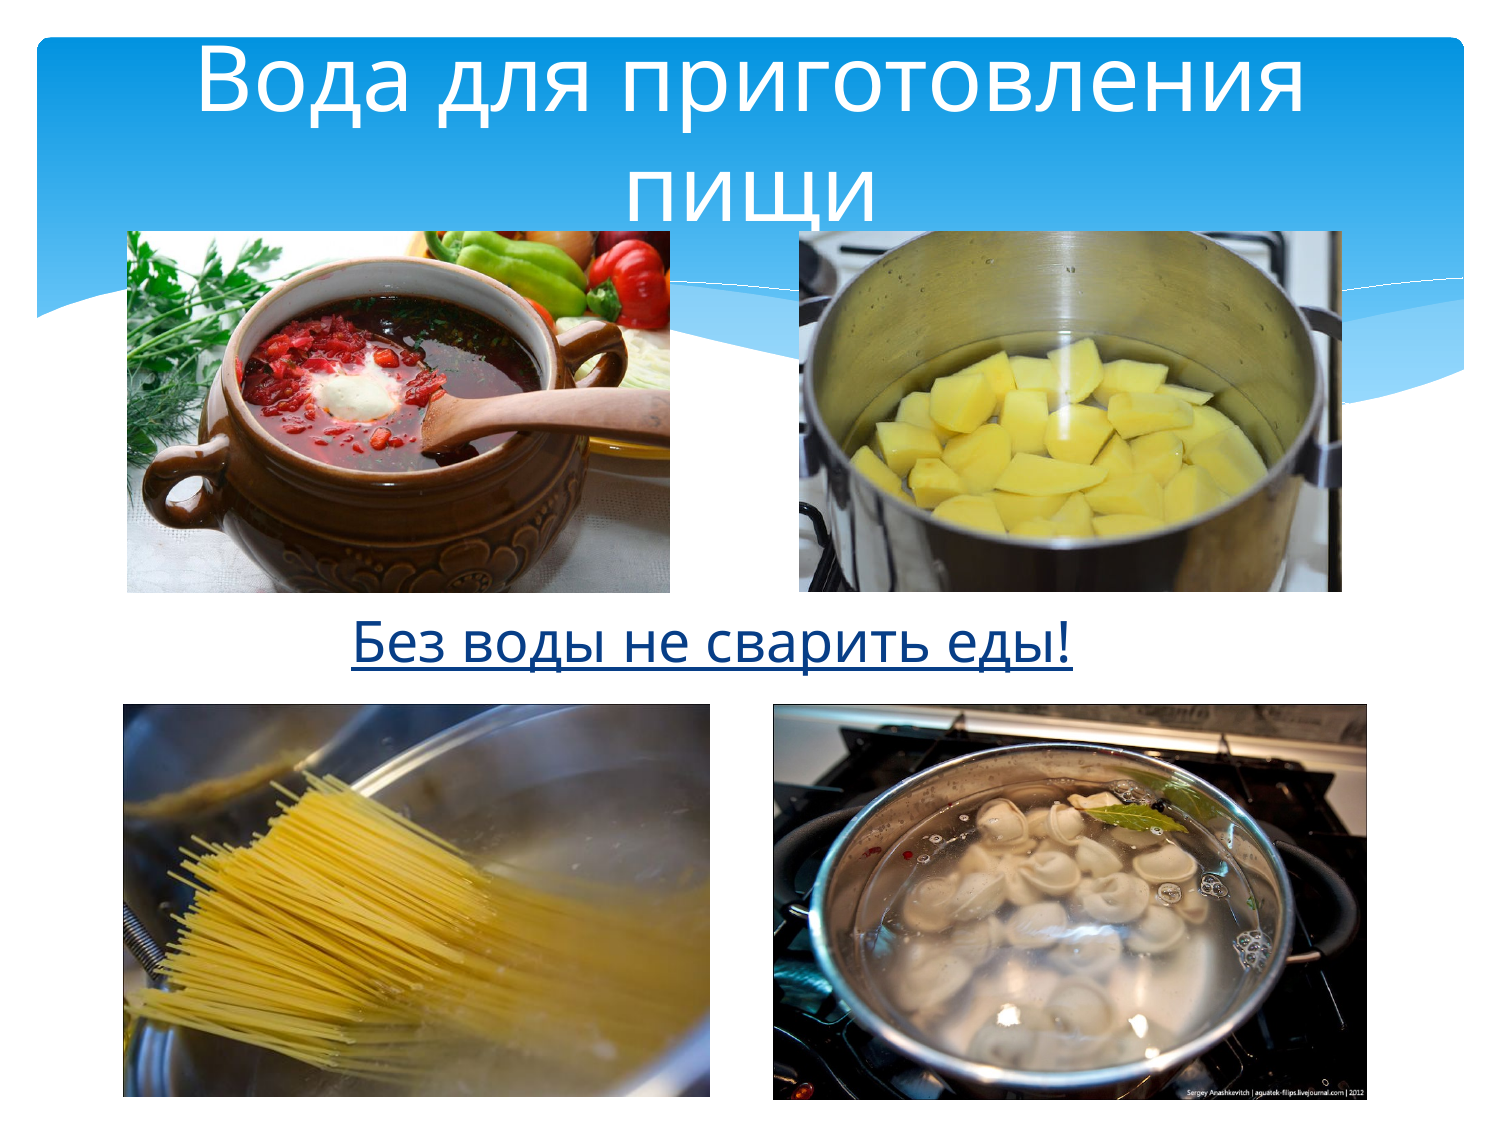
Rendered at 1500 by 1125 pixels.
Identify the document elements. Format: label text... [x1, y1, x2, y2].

picture [773, 703, 1367, 1100]
picture [123, 703, 710, 1097]
picture [798, 231, 1342, 592]
picture [127, 231, 670, 593]
title Вода для приготовления пищи [76, 26, 1427, 233]
list Без воды не сварить еды! [336, 597, 1109, 746]
